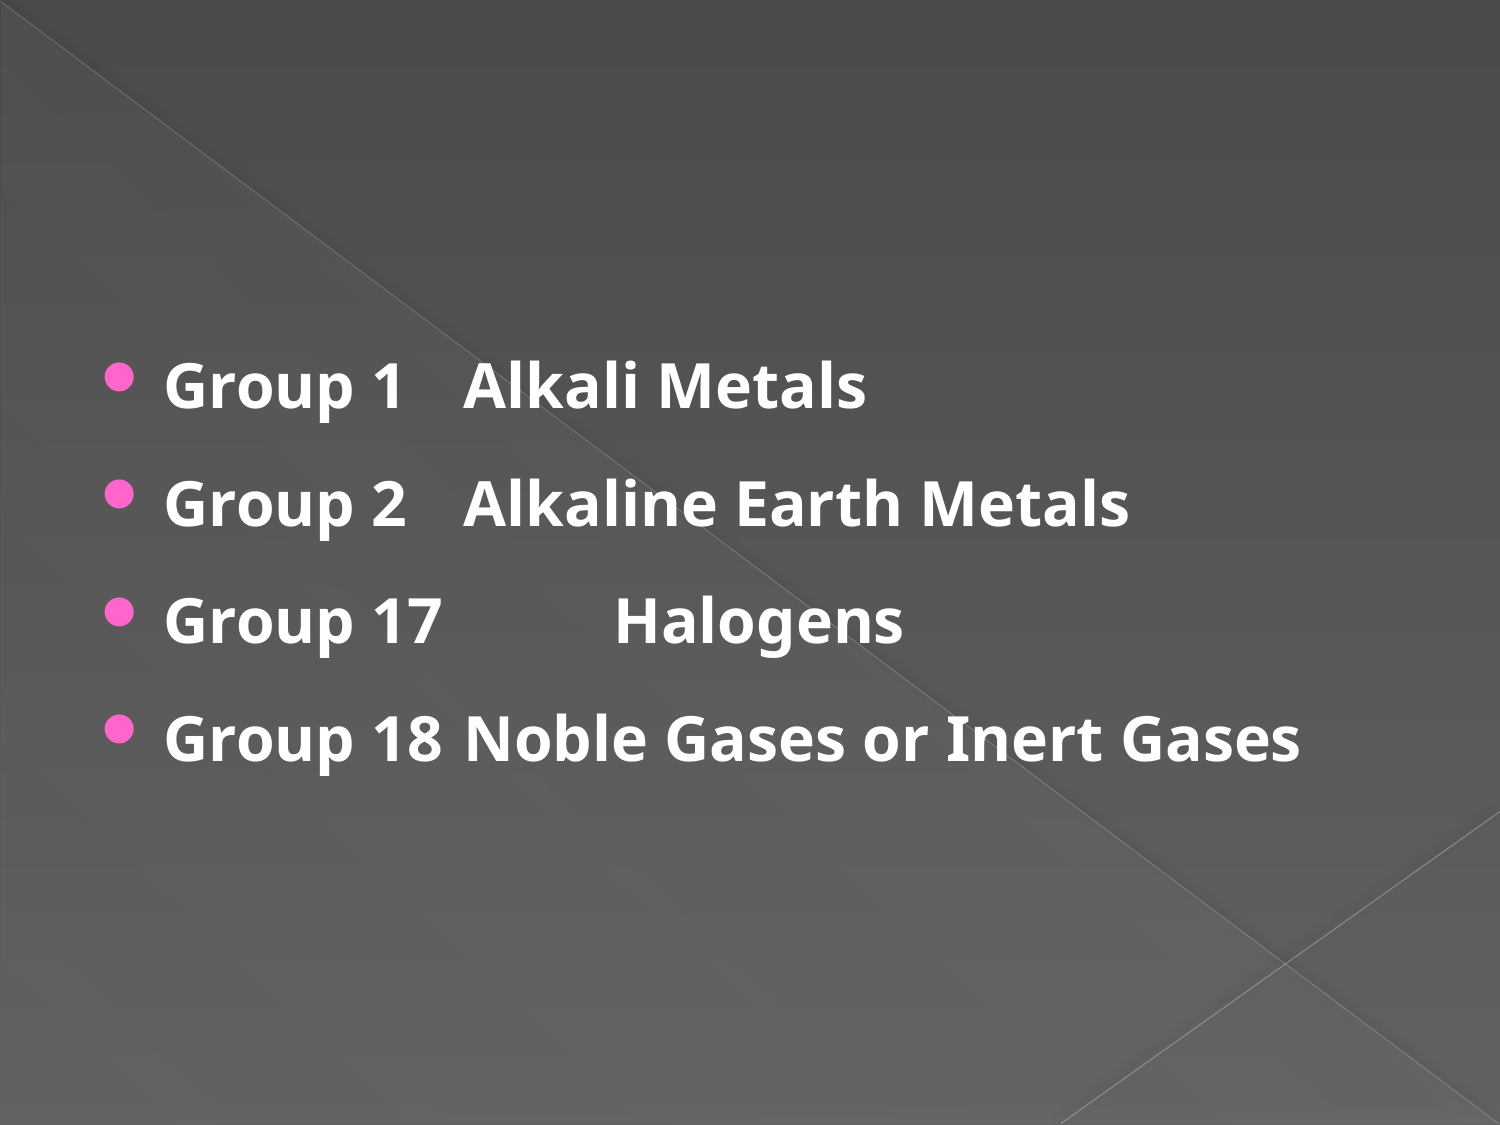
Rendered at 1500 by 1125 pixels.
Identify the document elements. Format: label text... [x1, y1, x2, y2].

list Group 1 Alkali Metals Group 2 Alkaline Earth Metals Group 17 Halogens Group 18 Noble Gases or Inert Gases [74, 308, 1426, 1060]
